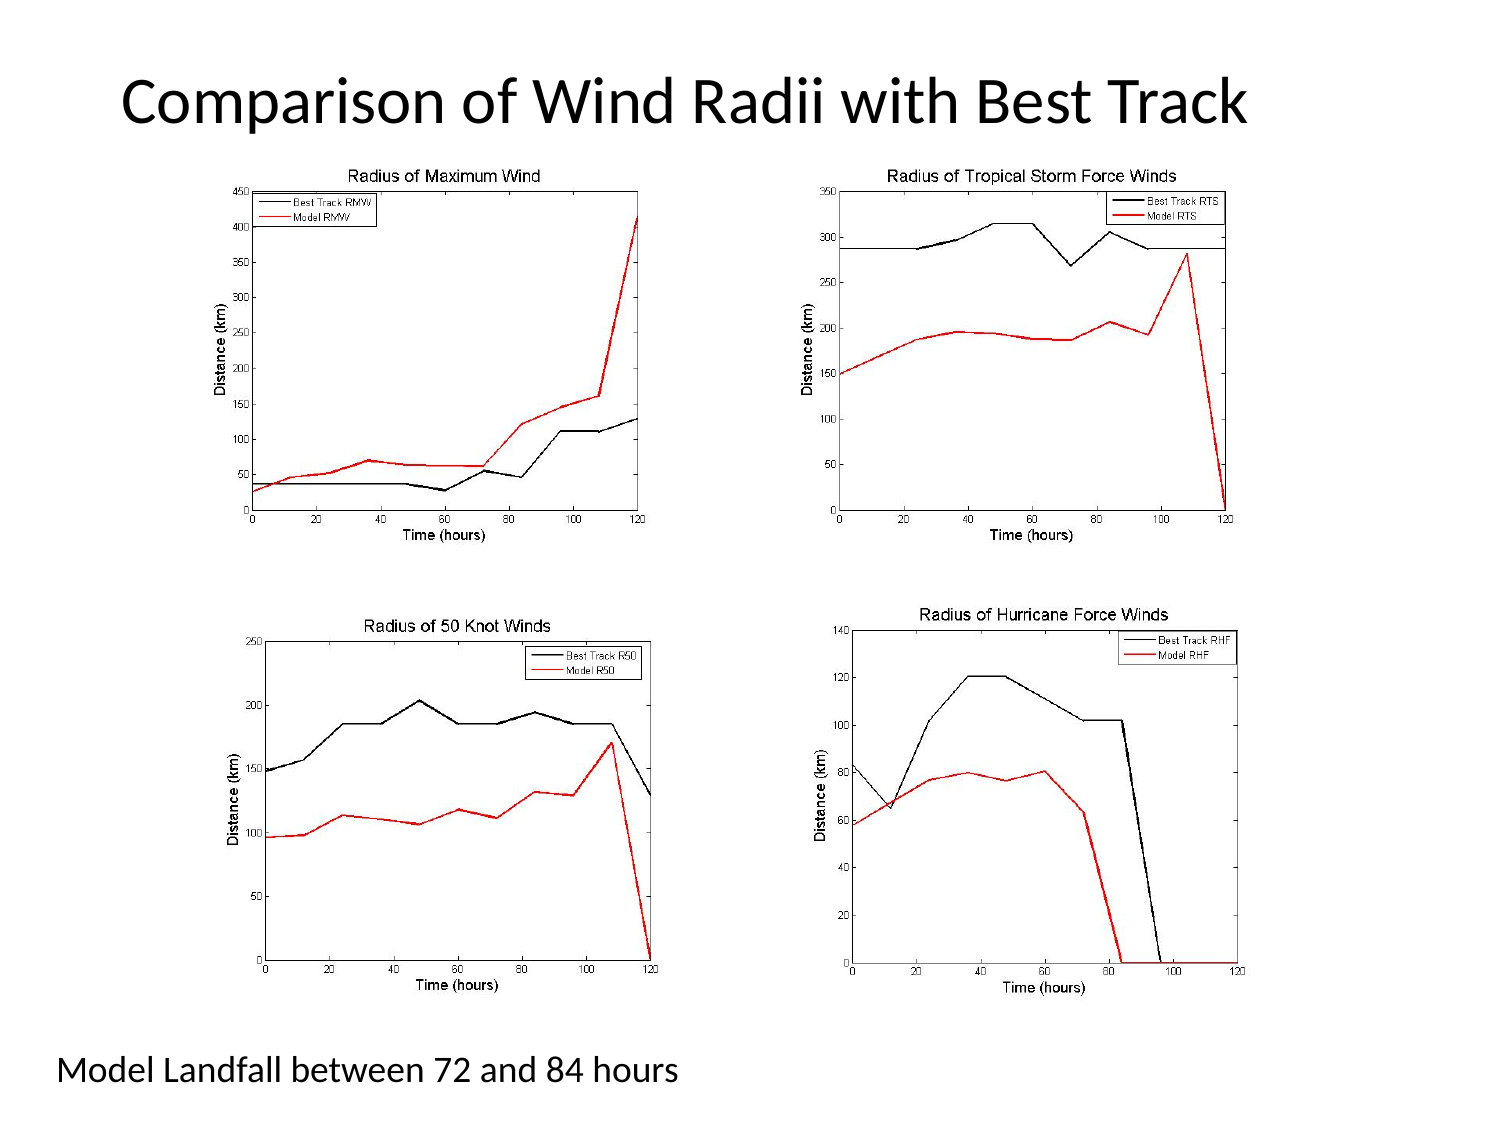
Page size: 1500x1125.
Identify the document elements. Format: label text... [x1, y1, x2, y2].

picture [199, 612, 697, 1003]
text_box Comparison of Wind Radii with Best Track [106, 49, 1265, 145]
picture [787, 599, 1284, 1007]
picture [187, 162, 684, 553]
text_box Model Landfall between 72 and 84 hours [41, 1037, 695, 1098]
picture [774, 162, 1272, 553]
